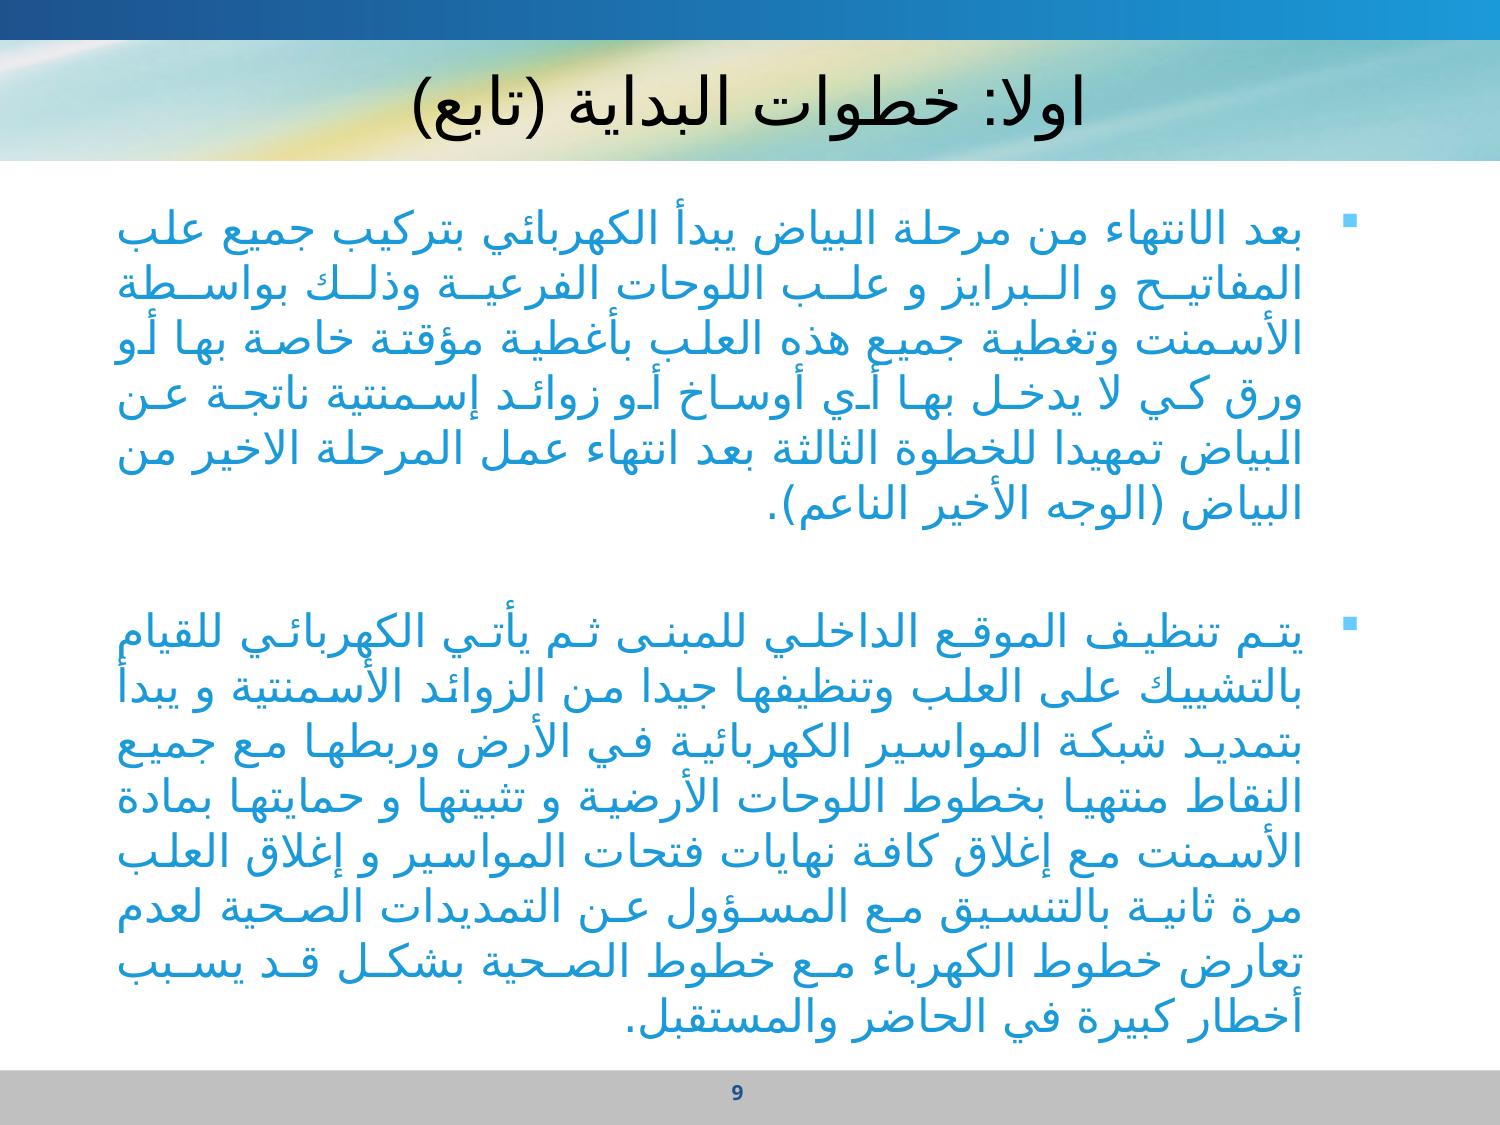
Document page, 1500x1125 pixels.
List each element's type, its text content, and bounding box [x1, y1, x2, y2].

list بعد الانتهاء من مرحلة البياض يبدأ الكهربائي بتركيب جميع علب المفاتيح و البرايز و علب اللوحات الفرعية وذلك بواسطة الأسمنت وتغطية جميع هذه العلب بأغطية مؤقتة خاصة بها أو ورق كي لا يدخل بها أي أوساخ أو زوائد إسمنتية ناتجة عن البياض تمهيدا للخطوة الثالثة بعد انتهاء عمل المرحلة الاخير من البياض (الوجه الأخير الناعم). يتم تنظيف الموقع الداخلي للمبنى ثم يأتي الكهربائي للقيام بالتشييك على العلب وتنظيفها جيدا من الزوائد الأسمنتية و يبدأ بتمديد شبكة المواسير الكهربائية في الأرض وربطها مع جميع النقاط منتهيا بخطوط اللوحات الأرضية و تثبيتها و حمايتها بمادة الأسمنت مع إغلاق كافة نهايات فتحات المواسير و إغلاق العلب مرة ثانية بالتنسيق مع المسؤول عن التمديدات الصحية لعدم تعارض خطوط الكهرباء مع خطوط الصحية بشكل قد يسبب أخطار كبيرة في الحاضر والمستقبل. [101, 191, 1386, 988]
title اولا: خطوات البداية (تابع) [75, 52, 1425, 145]
slide_number 9 [562, 1072, 913, 1115]
picture [0, 39, 1500, 161]
